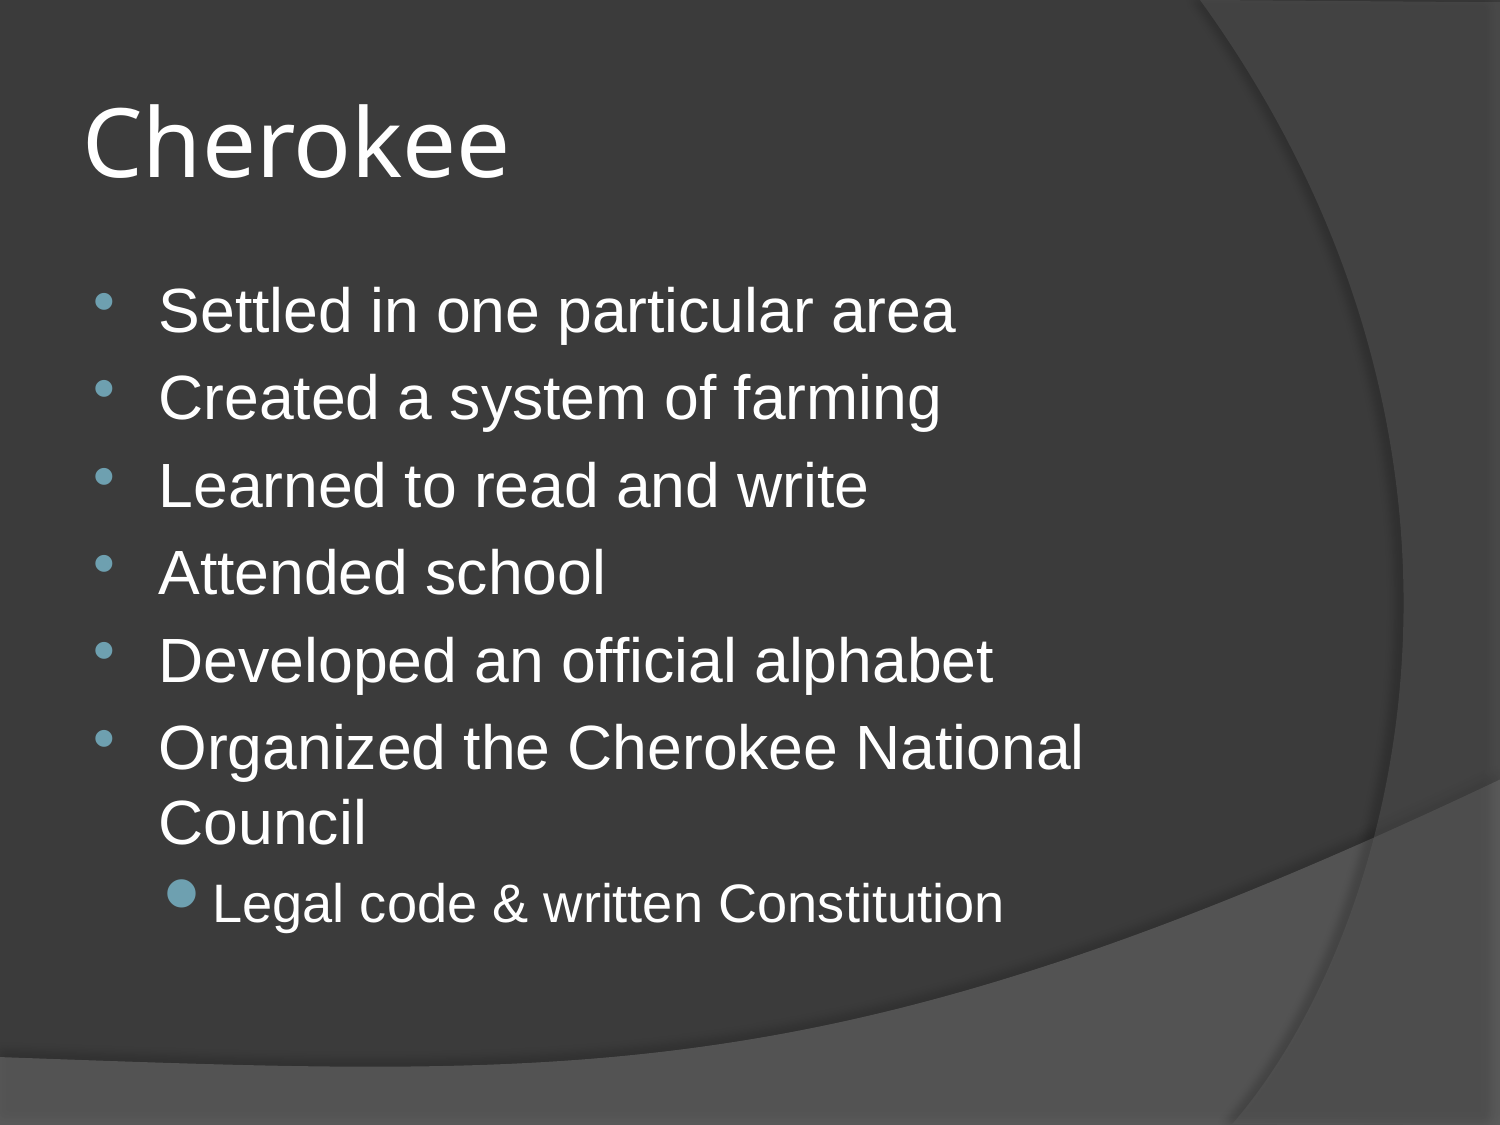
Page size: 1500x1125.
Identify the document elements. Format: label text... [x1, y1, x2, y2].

list Settled in one particular area Created a system of farming Learned to read and write Attended school Developed an official alphabet Organized the Cherokee National Council Legal code & written Constitution [75, 262, 1300, 1005]
title Cherokee [75, 45, 1300, 233]
